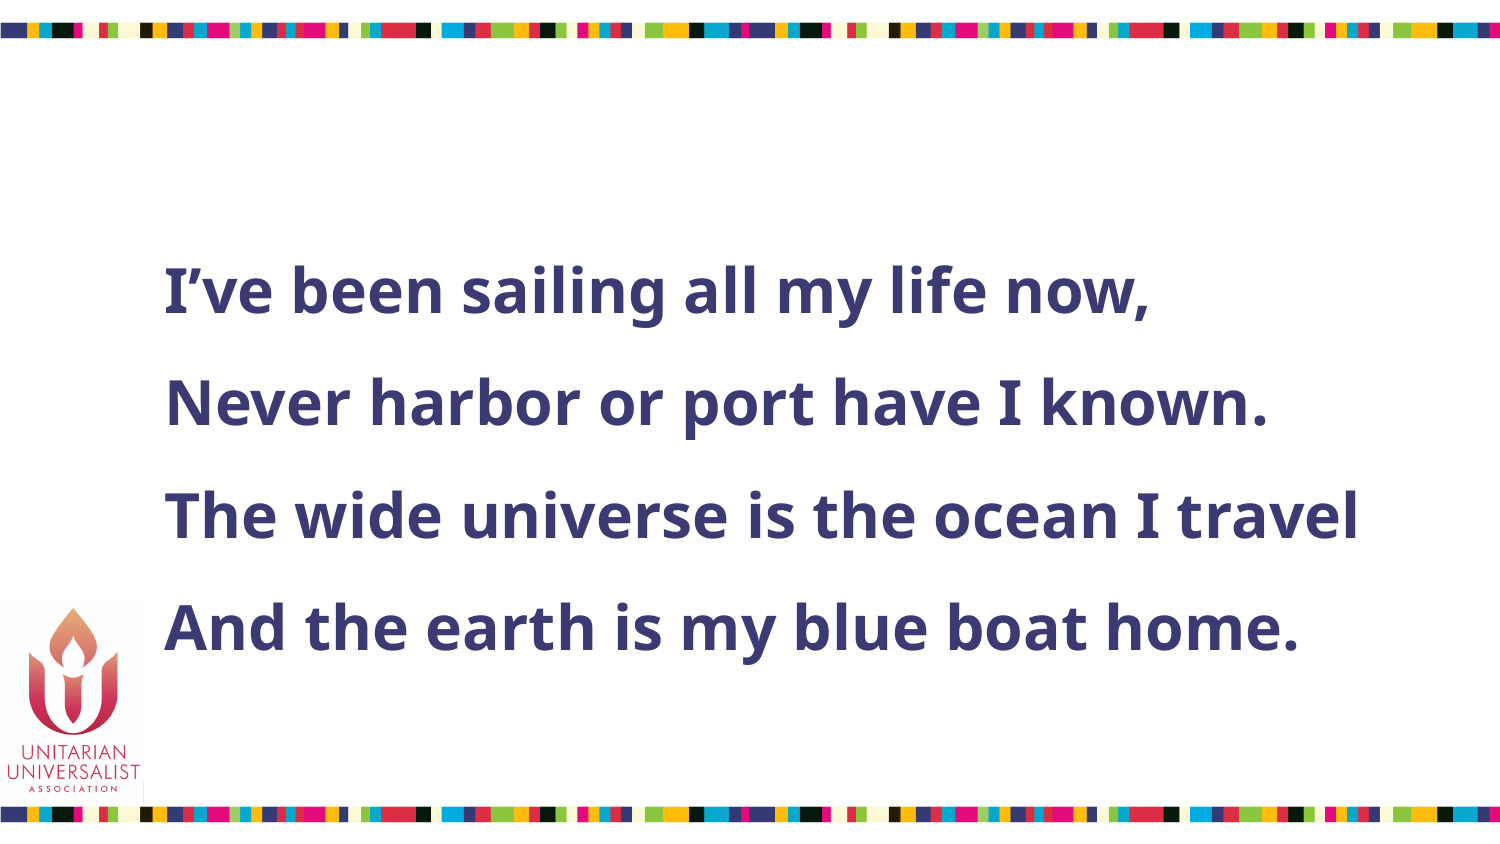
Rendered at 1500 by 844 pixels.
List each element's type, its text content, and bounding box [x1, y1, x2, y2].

text_box I’ve been sailing all my life now, Never harbor or port have I known. The wide universe is the ocean I travel And the earth is my blue boat home. [149, 198, 1459, 678]
picture [0, 600, 1500, 824]
picture [0, 22, 1500, 40]
